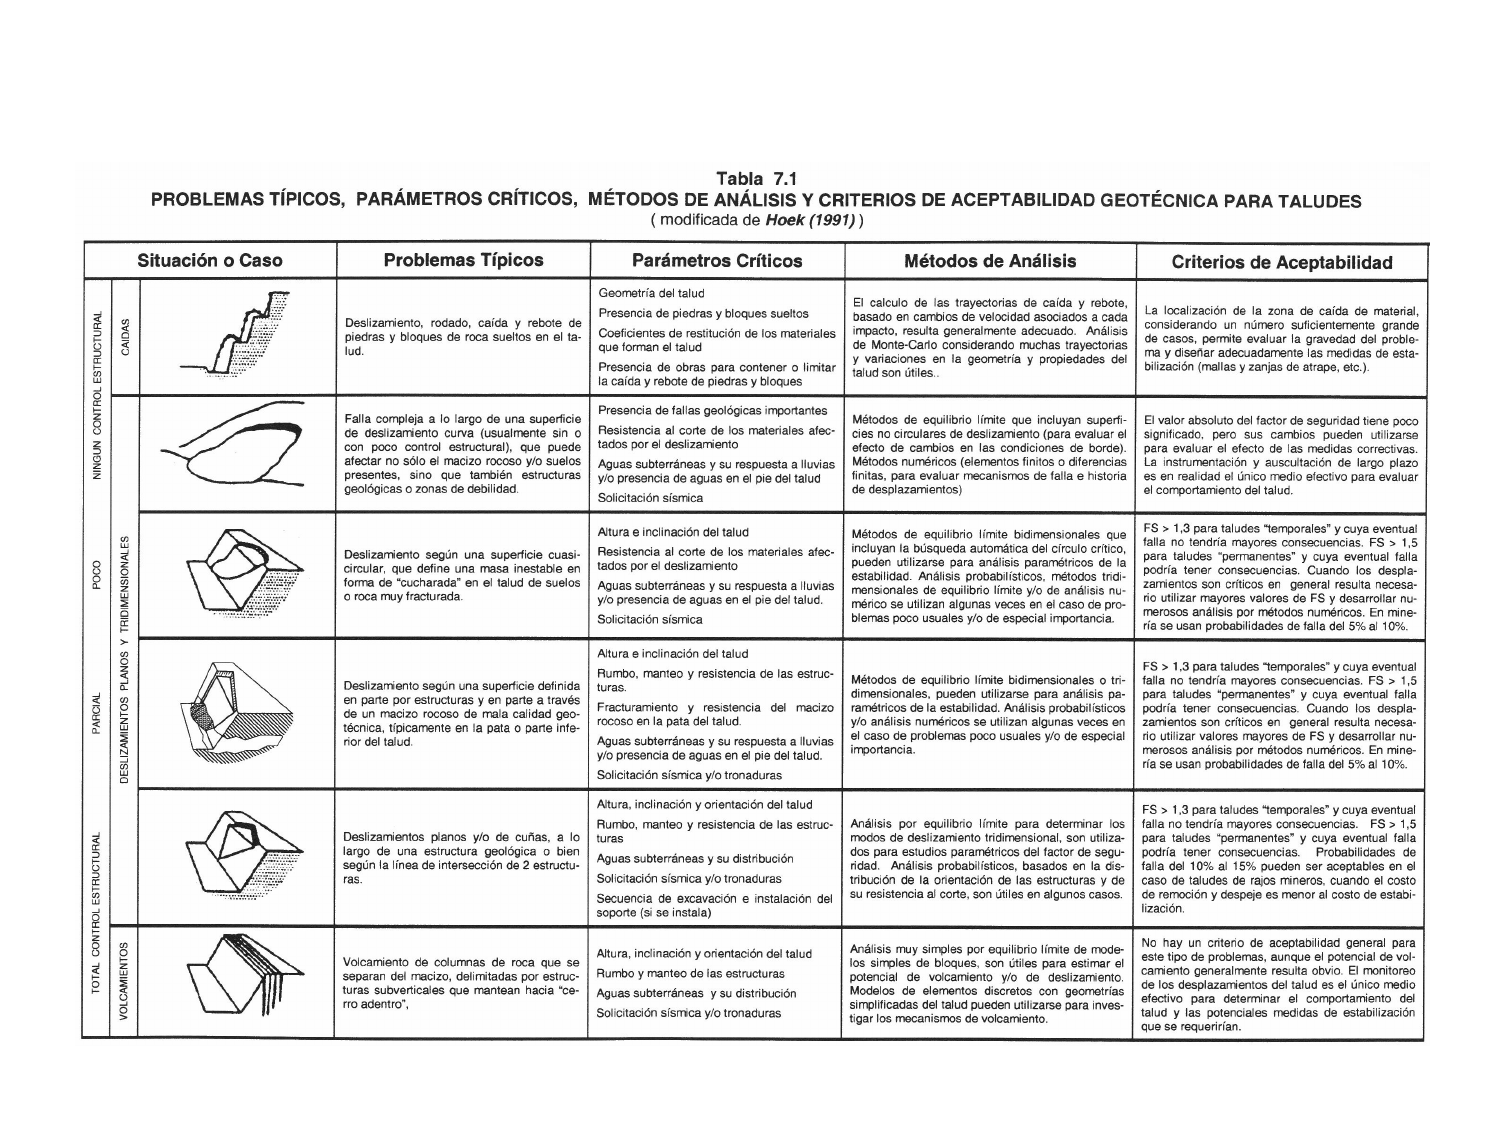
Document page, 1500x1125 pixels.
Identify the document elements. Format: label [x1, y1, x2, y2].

picture [74, 162, 1430, 1047]
